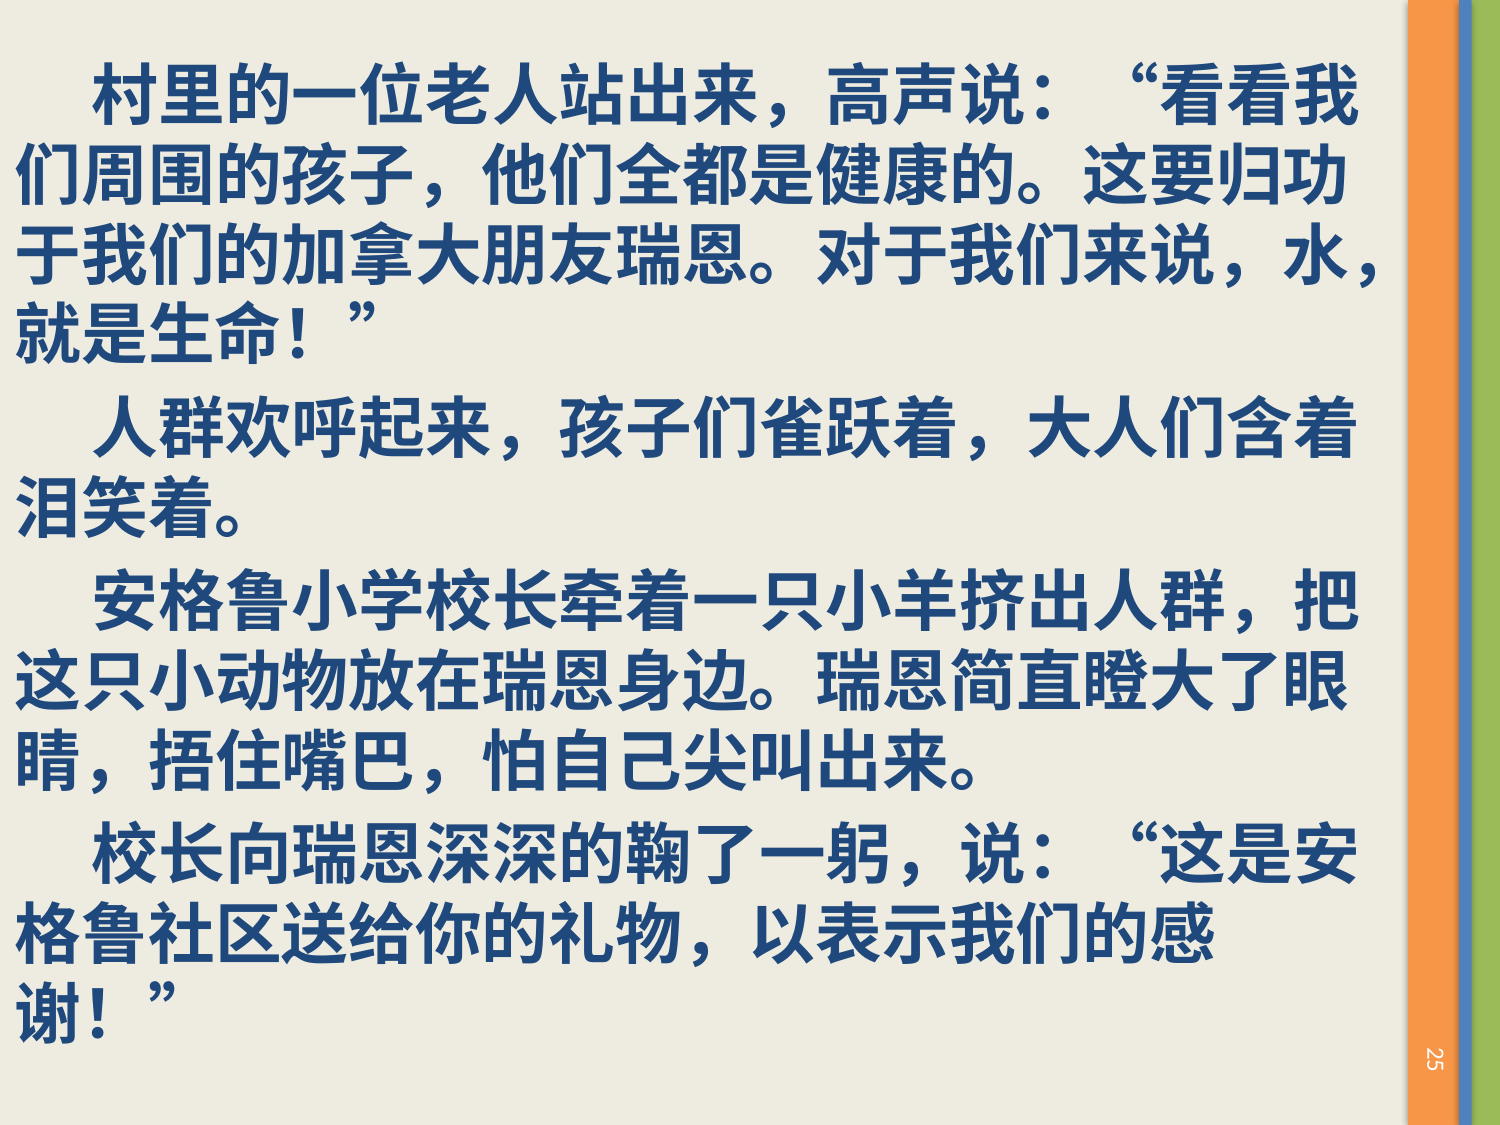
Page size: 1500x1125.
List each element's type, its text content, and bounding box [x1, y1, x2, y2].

list 村里的一位老人站出来，高声说：“看看我们周围的孩子，他们全都是健康的。这要归功于我们的加拿大朋友瑞恩。对于我们来说，水，就是生命！” 人群欢呼起来，孩子们雀跃着，大人们含着泪笑着。 安格鲁小学校长牵着一只小羊挤出人群，把这只小动物放在瑞恩身边。瑞恩简直瞪大了眼睛，捂住嘴巴，怕自己尖叫出来。 校长向瑞恩深深的鞠了一躬，说：“这是安格鲁社区送给你的礼物，以表示我们的感谢！” [0, 37, 1407, 1125]
slide_number 25 [1407, 928, 1468, 1088]
